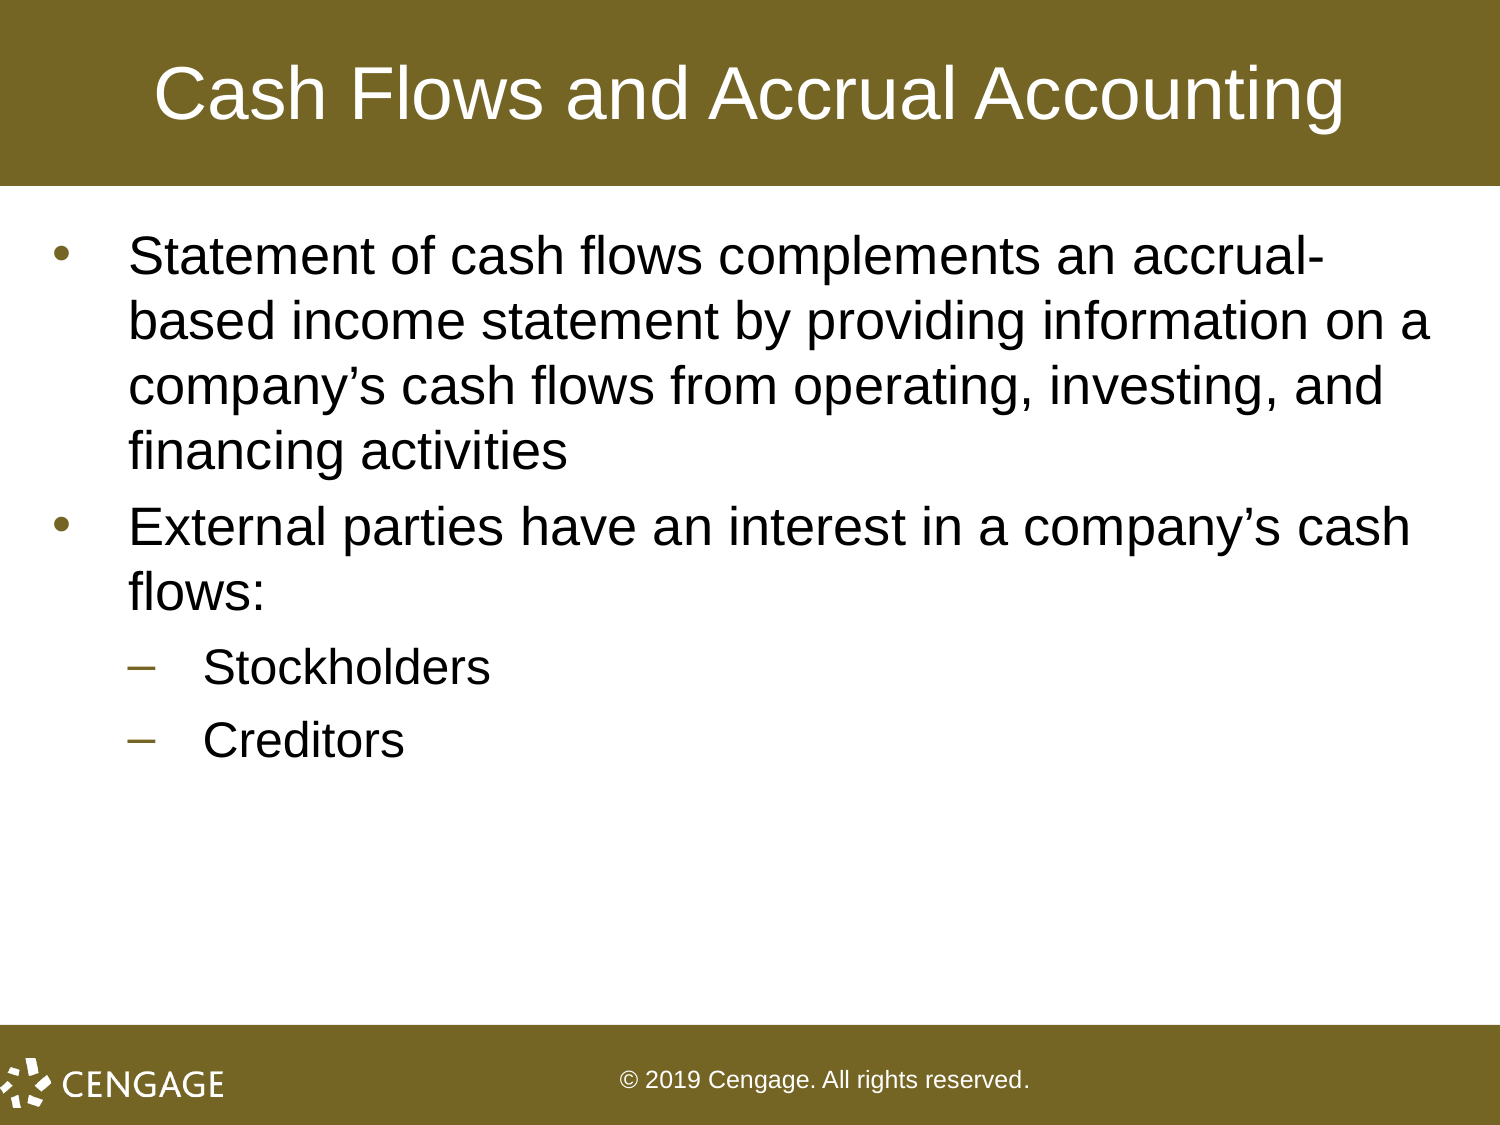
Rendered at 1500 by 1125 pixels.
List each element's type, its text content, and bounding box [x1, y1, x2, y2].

list Statement of cash flows complements an accrual-based income statement by providing information on a company’s cash flows from operating, investing, and financing activities External parties have an interest in a company’s cash flows: Stockholders Creditors [37, 212, 1475, 1000]
title Cash Flows and Accrual Accounting [7, 4, 1493, 175]
picture [0, 1058, 223, 1108]
